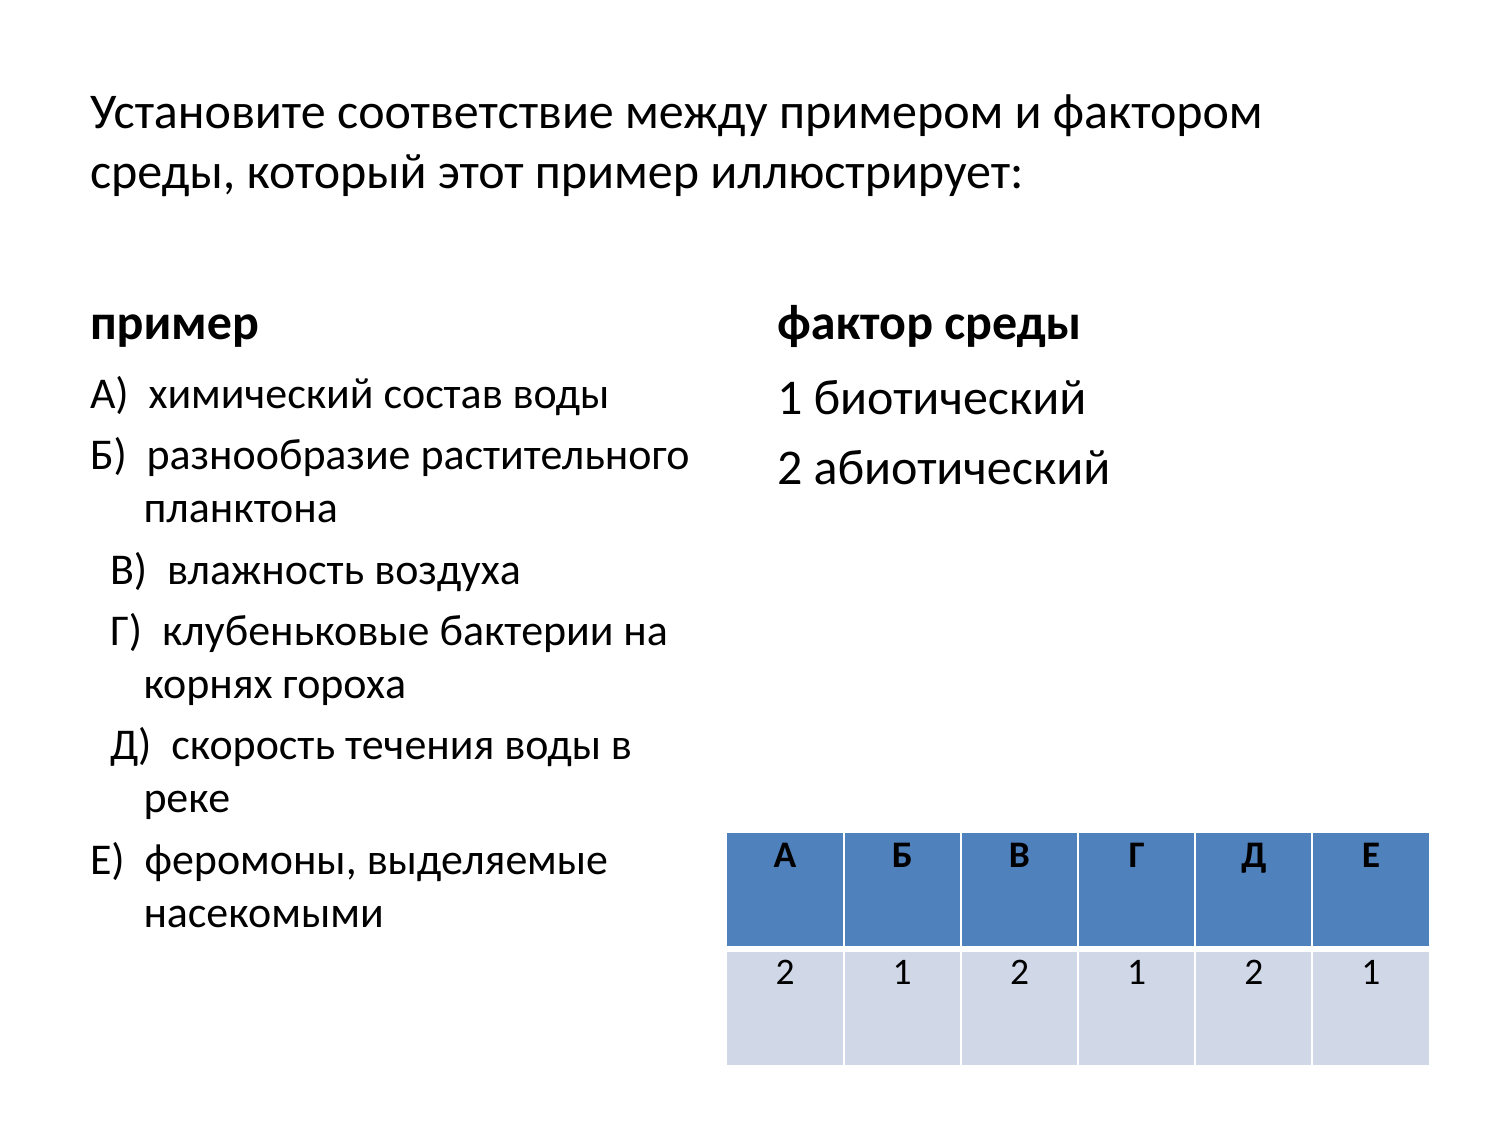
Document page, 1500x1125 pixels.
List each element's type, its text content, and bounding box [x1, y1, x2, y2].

table_header А [727, 833, 843, 946]
table_cell 1 [845, 952, 960, 1065]
list 1 биотический 2 абиотический [761, 356, 1425, 622]
list фактор среды [761, 251, 1425, 356]
table_cell 1 [1079, 952, 1194, 1065]
table_cell 1 [1313, 952, 1429, 1065]
table_header Г [1079, 833, 1194, 946]
list А) химический состав воды Б) разнообразие растительного планктона В) влажность воздуха Г) клубеньковые бактерии на корнях гороха Д) скорость течения воды в реке Е) феромоны, выделяемые насекомыми [75, 356, 738, 1005]
table_header Е [1313, 833, 1429, 946]
list пример [75, 251, 738, 356]
table_header Д [1196, 833, 1311, 946]
table_header Б [845, 833, 960, 946]
table_cell 2 [727, 952, 843, 1065]
table_header В [962, 833, 1077, 946]
title Установите соответствие между примером и фактором среды, который этот пример иллюстрирует: [75, 45, 1425, 233]
table_cell 2 [1196, 952, 1311, 1065]
table_cell 2 [962, 952, 1077, 1065]
